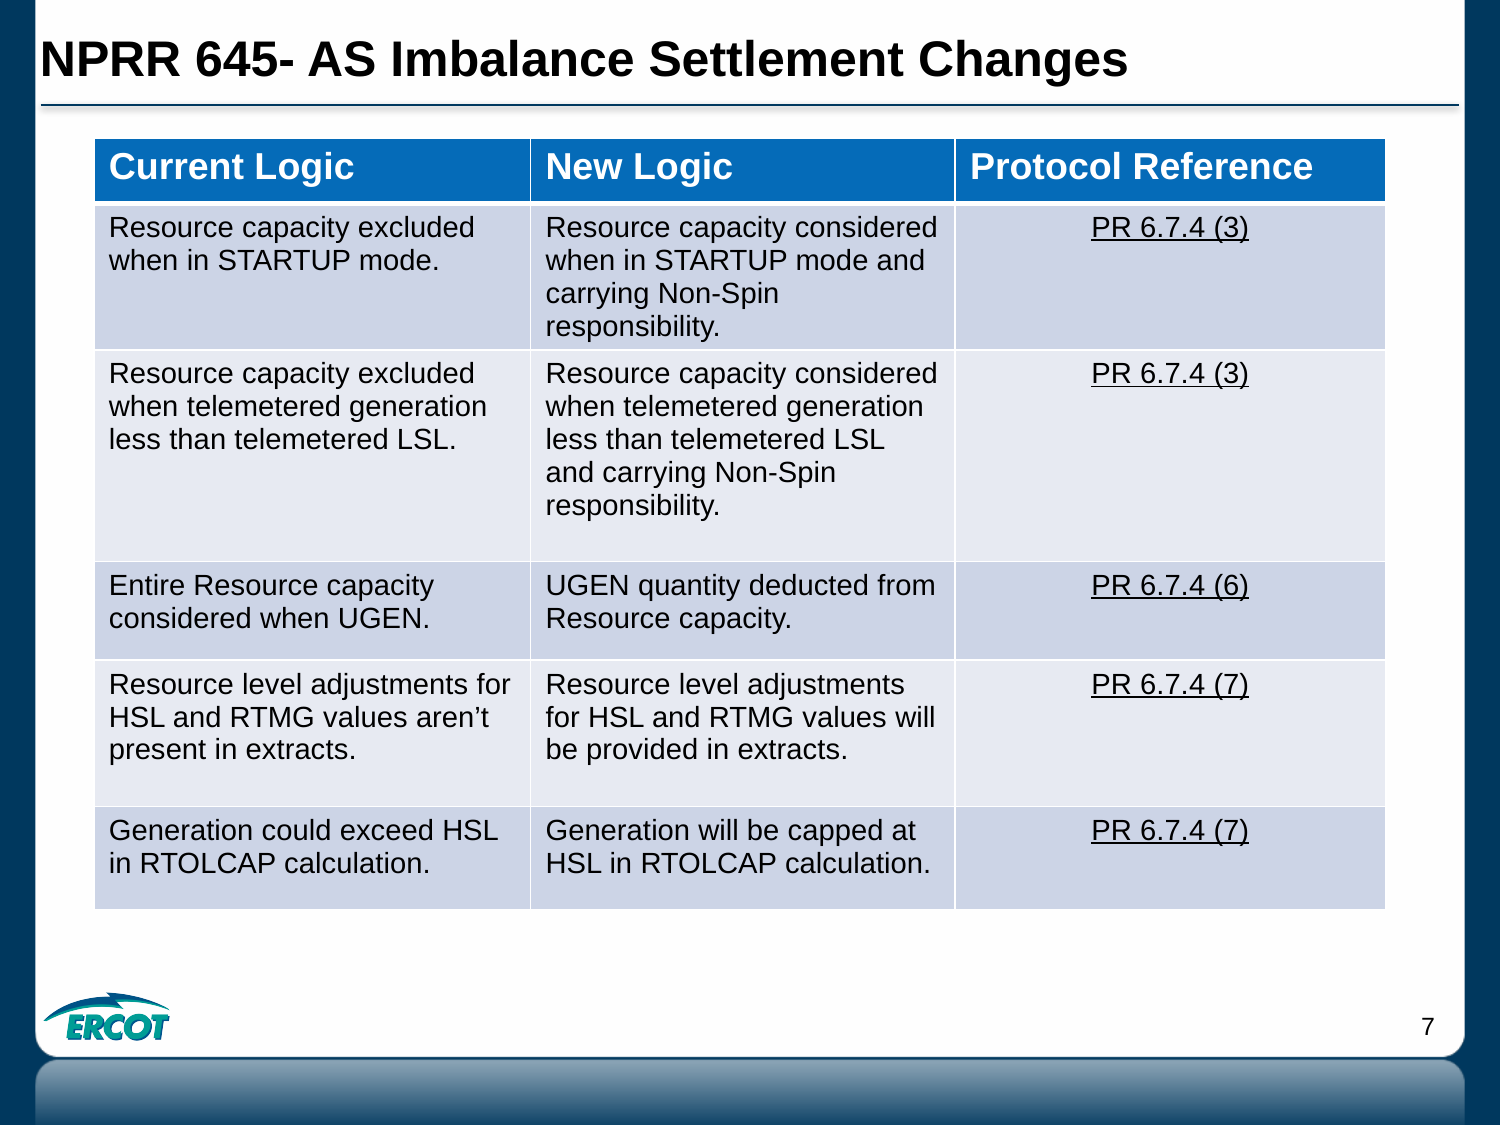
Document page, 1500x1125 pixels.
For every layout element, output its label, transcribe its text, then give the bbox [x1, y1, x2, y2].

table_cell Resource capacity excluded when in STARTUP mode. [95, 206, 530, 349]
table_cell Resource capacity excluded when telemetered generation less than telemetered LSL. [95, 351, 530, 561]
title NPRR 645- AS Imbalance Settlement Changes [24, 0, 1450, 113]
table_header Current Logic [95, 139, 530, 201]
table_cell UGEN quantity deducted from Resource capacity. [531, 562, 954, 659]
table_cell Generation could exceed HSL in RTOLCAP calculation. [95, 807, 530, 909]
table_cell Resource capacity considered when in STARTUP mode and carrying Non-Spin responsibility. [531, 206, 954, 349]
table_header Protocol Reference [956, 139, 1385, 201]
table_cell Resource level adjustments for HSL and RTMG values aren’t present in extracts. [95, 661, 530, 806]
table_cell PR 6.7.4 (3) [956, 206, 1385, 349]
table_cell PR 6.7.4 (6) [956, 562, 1385, 659]
table_cell Entire Resource capacity considered when UGEN. [95, 562, 530, 659]
table_cell Resource capacity considered when telemetered generation less than telemetered LSL and carrying Non-Spin responsibility. [531, 351, 954, 561]
table_cell Resource level adjustments for HSL and RTMG values will be provided in extracts. [531, 661, 954, 806]
picture [35, 0, 1465, 1125]
table_cell PR 6.7.4 (3) [956, 351, 1385, 561]
table_cell Generation will be capped at HSL in RTOLCAP calculation. [531, 807, 954, 909]
table_cell PR 6.7.4 (7) [956, 807, 1385, 909]
table_cell PR 6.7.4 (7) [956, 661, 1385, 806]
table_header New Logic [531, 139, 954, 201]
